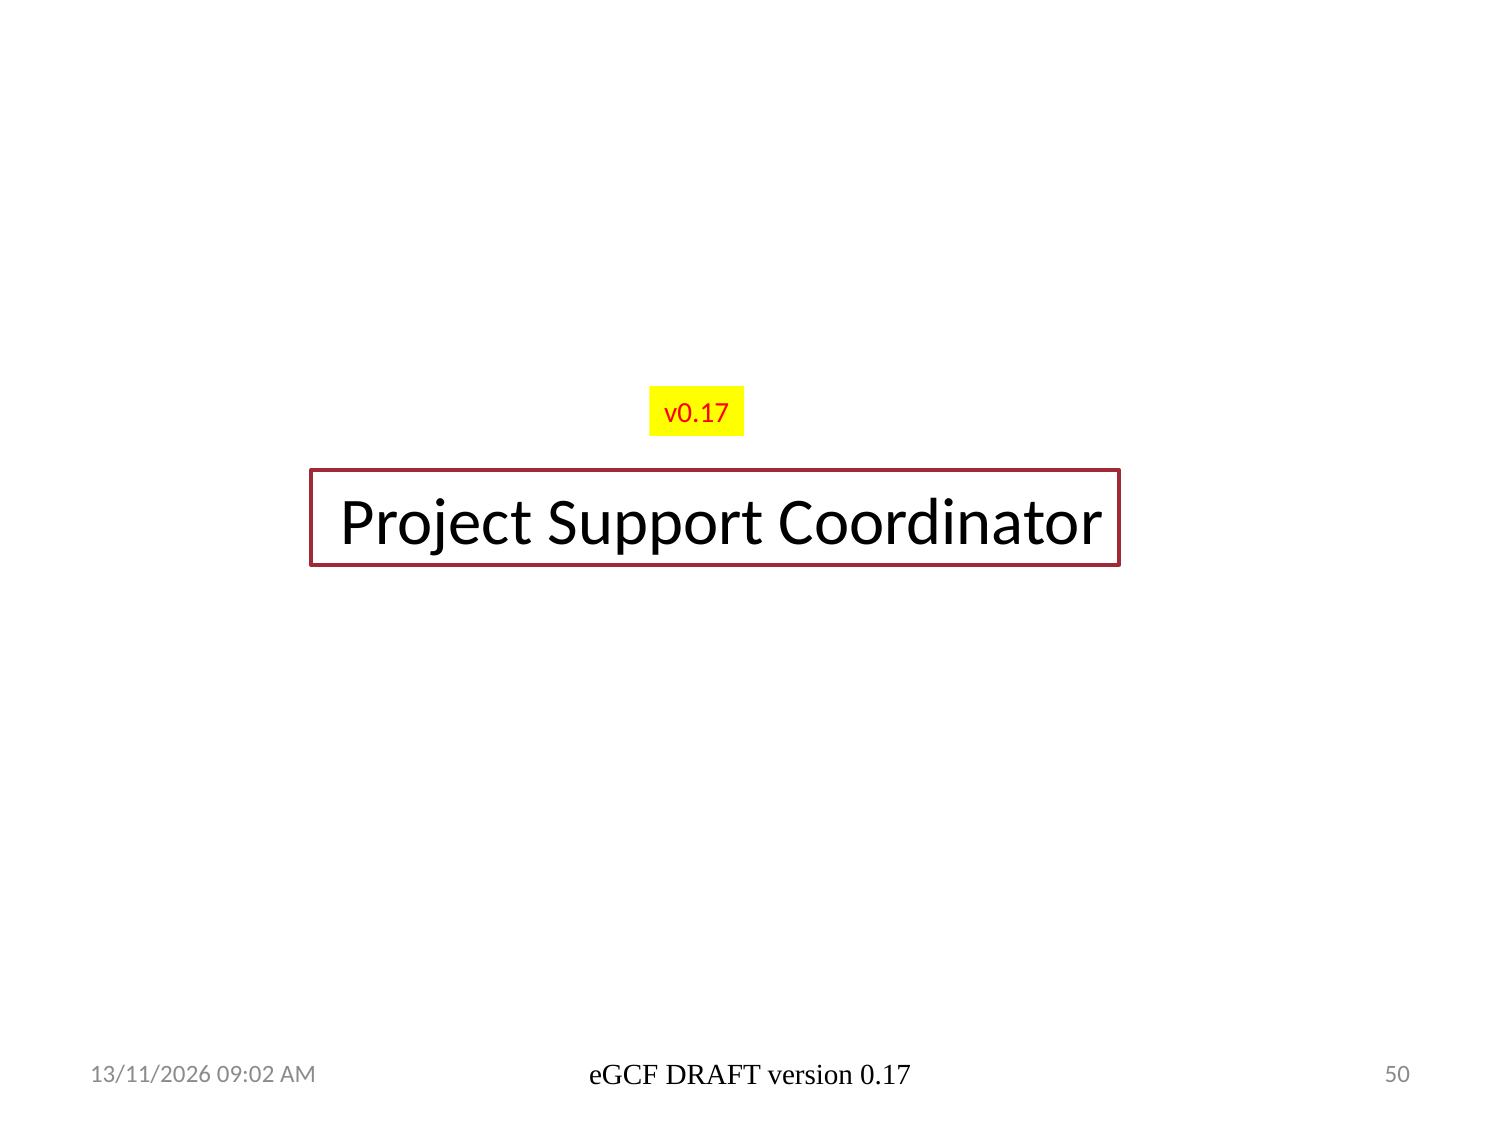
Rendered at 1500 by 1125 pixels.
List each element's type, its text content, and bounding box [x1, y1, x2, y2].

slide_number 50 [1074, 1042, 1425, 1103]
text_box Project Support Coordinator [309, 468, 1121, 567]
text_box v0.17 [649, 386, 745, 436]
footer eGCF DRAFT version 0.17 [512, 1042, 988, 1103]
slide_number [75, 1042, 425, 1103]
